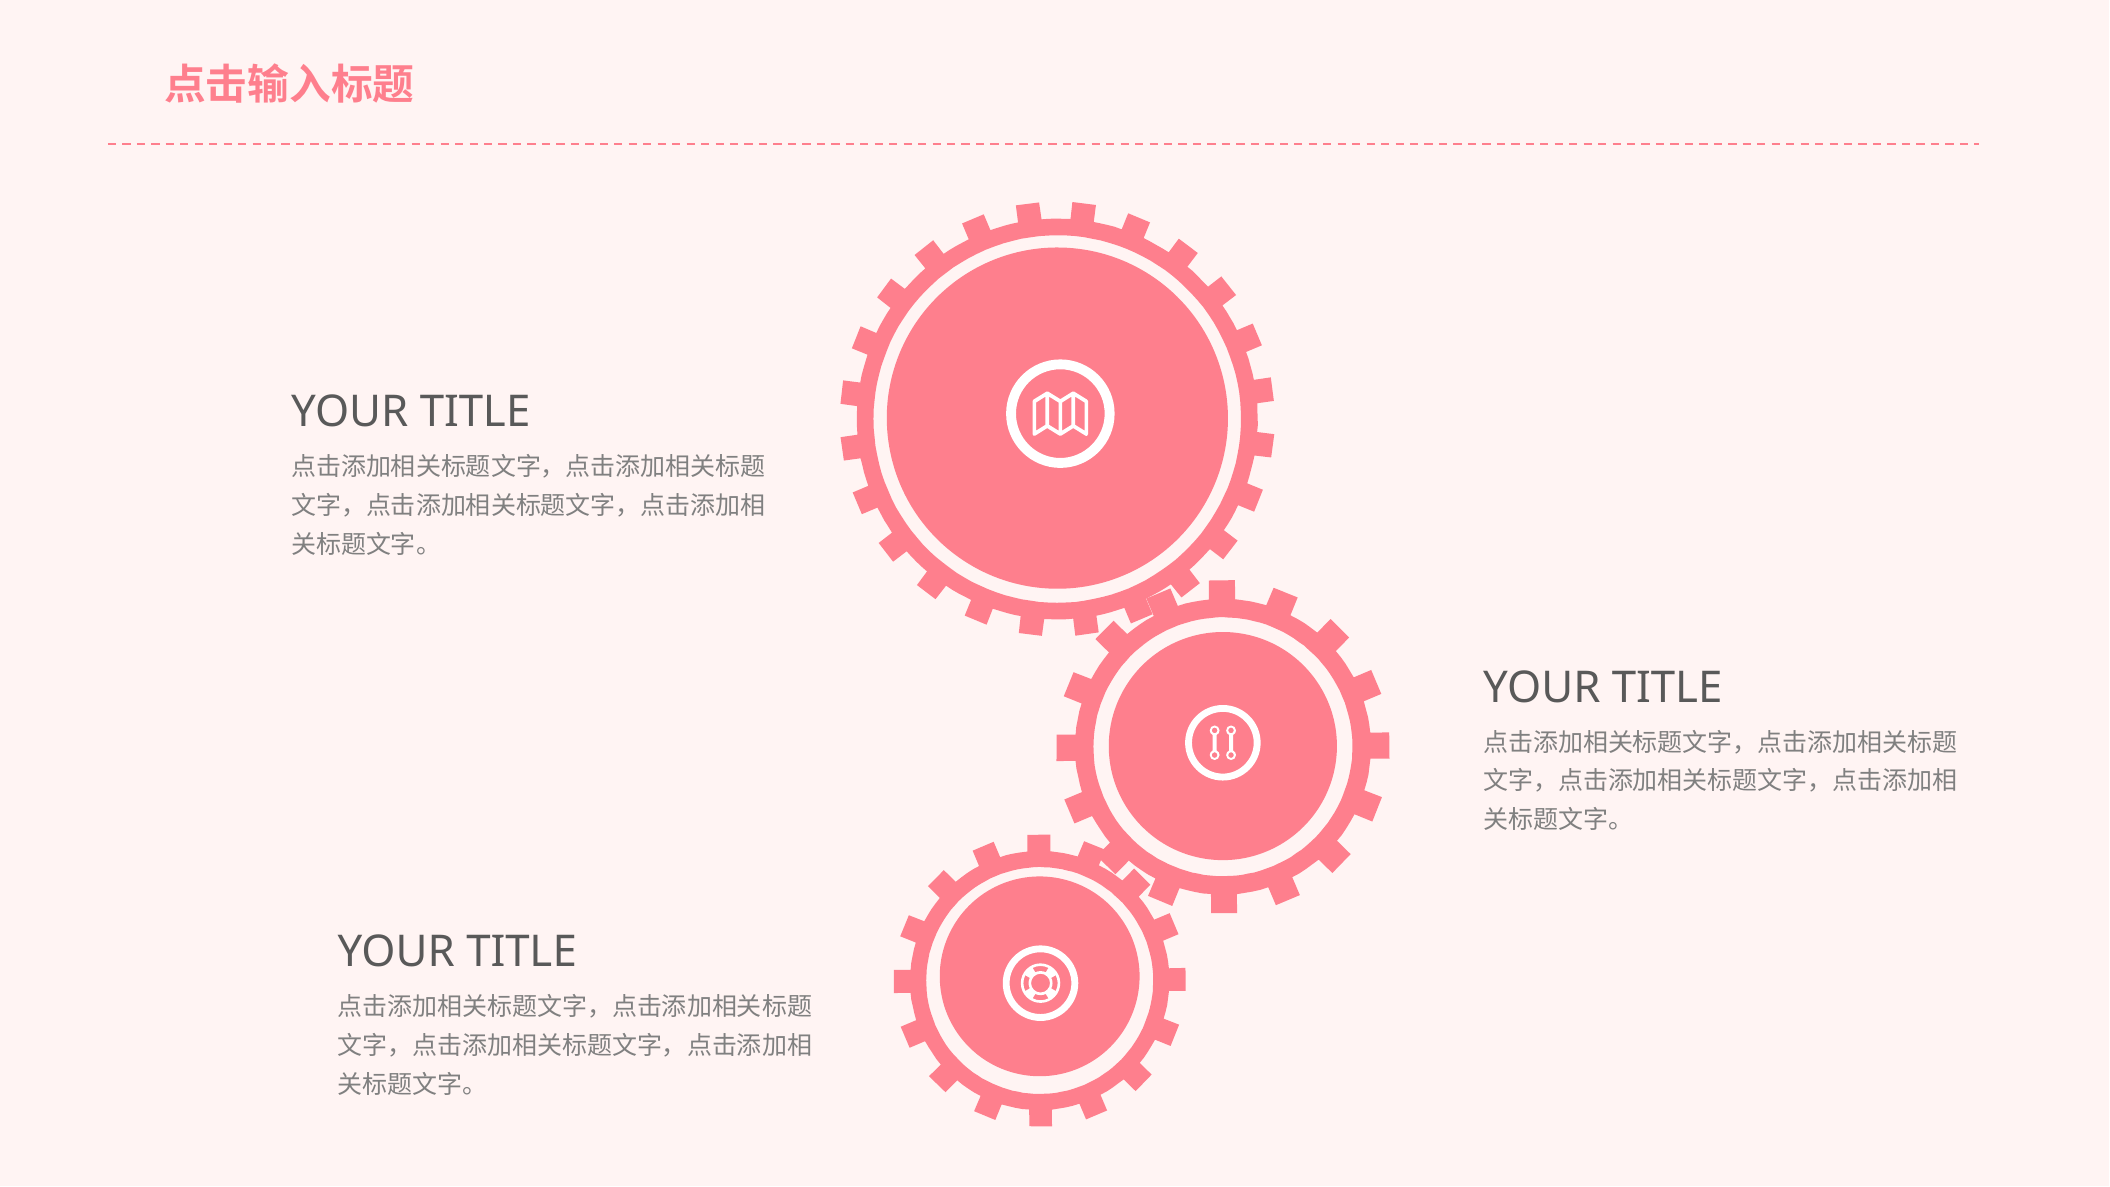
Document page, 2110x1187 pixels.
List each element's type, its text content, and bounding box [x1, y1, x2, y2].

text_box 点击输入标题 [148, 49, 431, 116]
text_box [276, 207, 1997, 1108]
